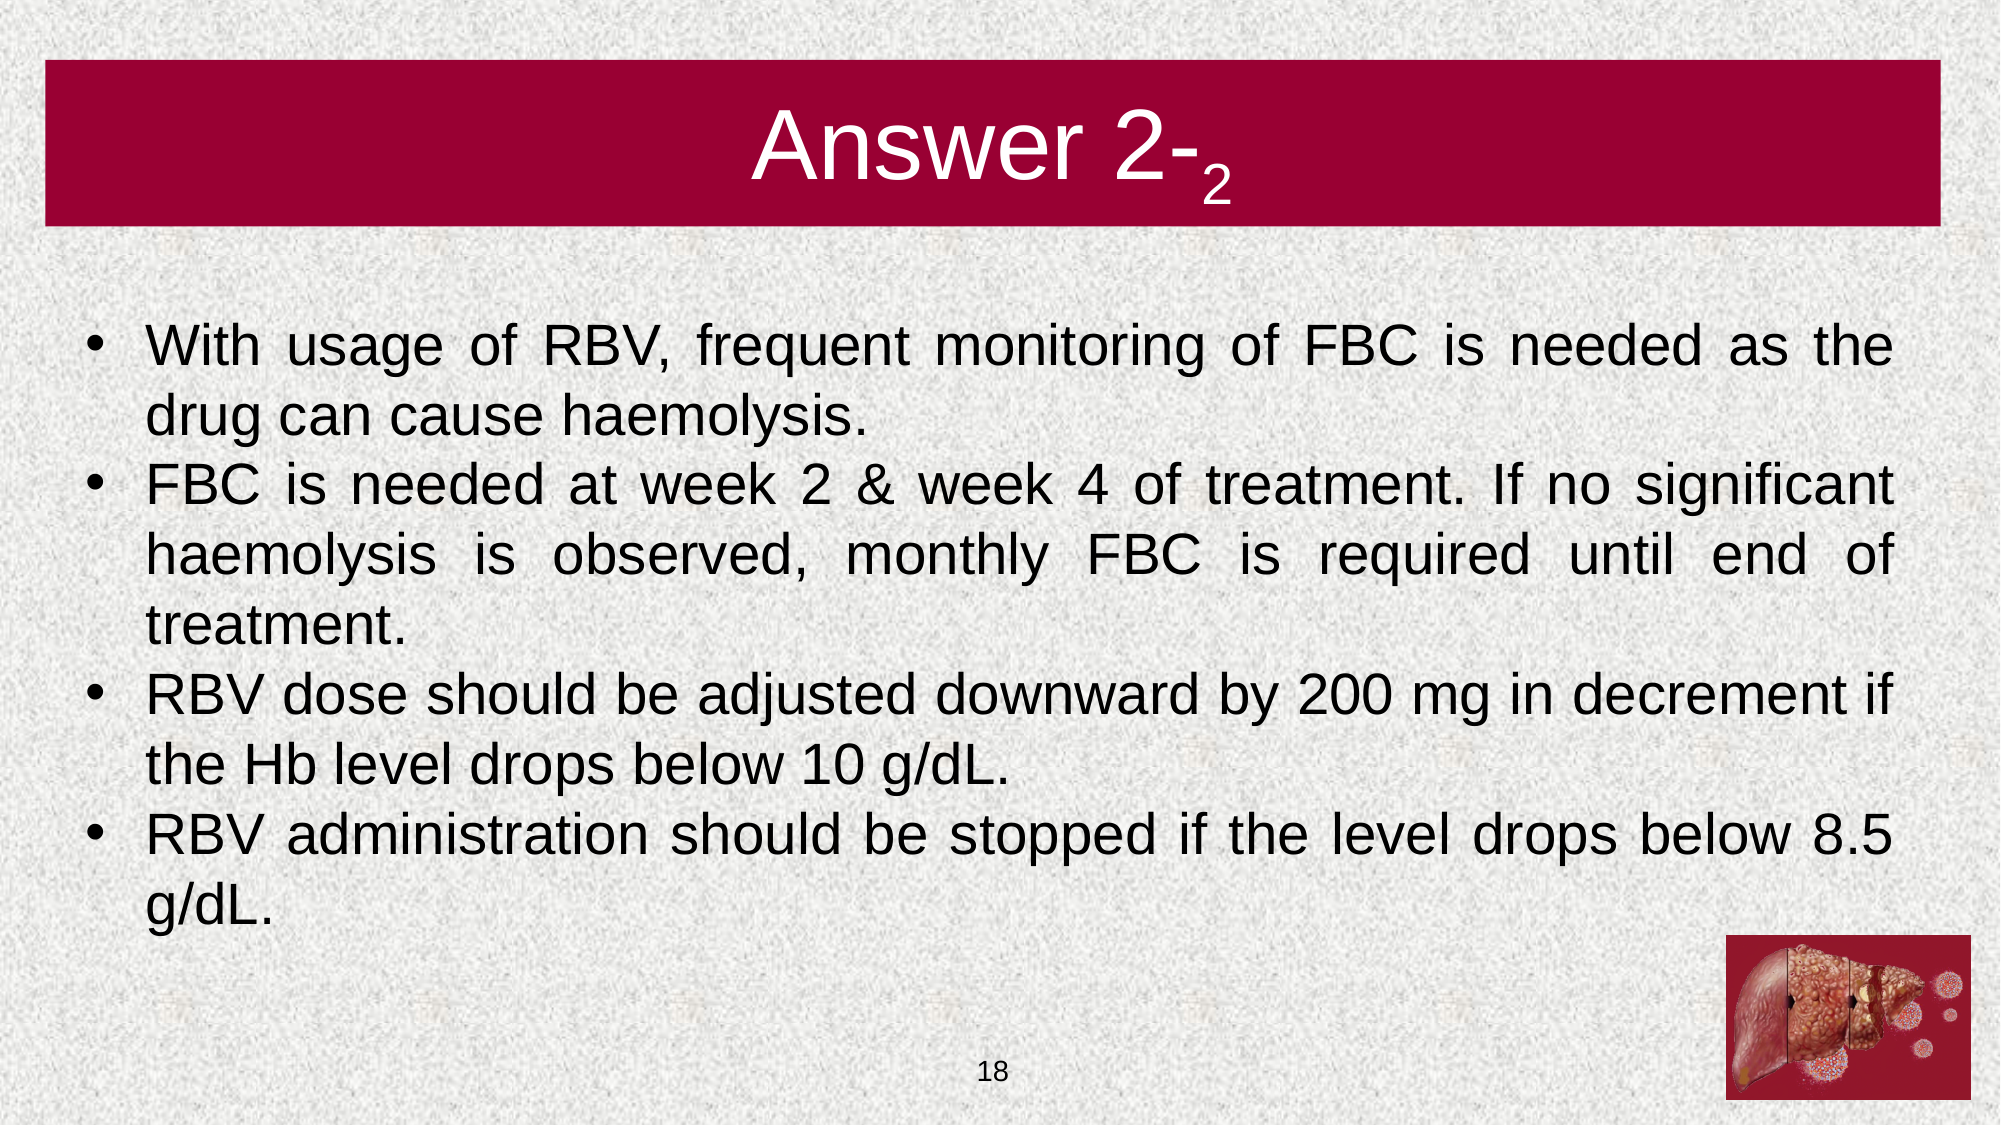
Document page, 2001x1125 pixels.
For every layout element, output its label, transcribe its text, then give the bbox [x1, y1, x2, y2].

slide_number 18 [767, 1039, 1218, 1100]
title Answer 2-2 [45, 59, 1941, 227]
picture [0, 0, 2001, 1125]
list With usage of RBV, frequent monitoring of FBC is needed as the drug can cause haemolysis. FBC is needed at week 2 & week 4 of treatment. If no significant haemolysis is observed, monthly FBC is required until end of treatment. RBV dose should be adjusted downward by 200 mg in decrement if the Hb level drops below 10 g/dL. RBV administration should be stopped if the level drops below 8.5 g/dL. [70, 299, 1912, 969]
